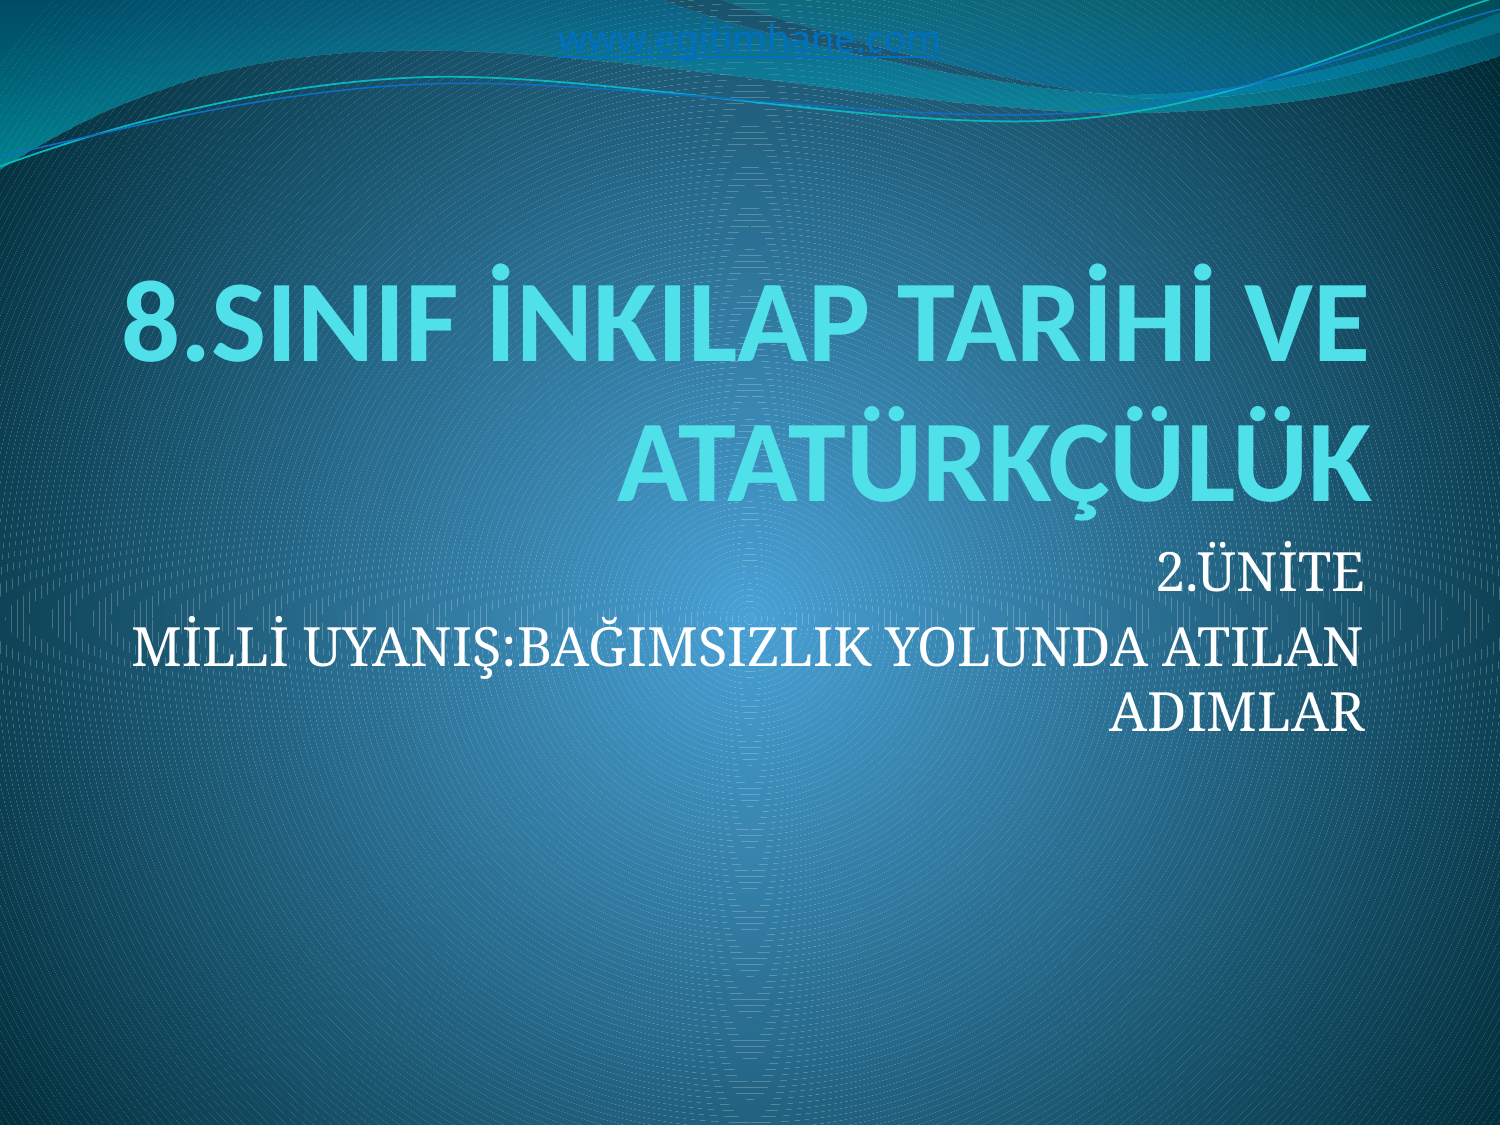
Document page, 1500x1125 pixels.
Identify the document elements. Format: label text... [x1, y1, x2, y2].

title 8.SINIF İNKILAP TARİHİ VE ATATÜRKÇÜLÜK [87, 224, 1376, 525]
text_box www.egitimhane.com [542, 7, 957, 68]
subtitle 2.ÜNİTE MİLLİ UYANIŞ:BAĞIMSIZLIK YOLUNDA ATILAN ADIMLAR [87, 529, 1376, 818]
